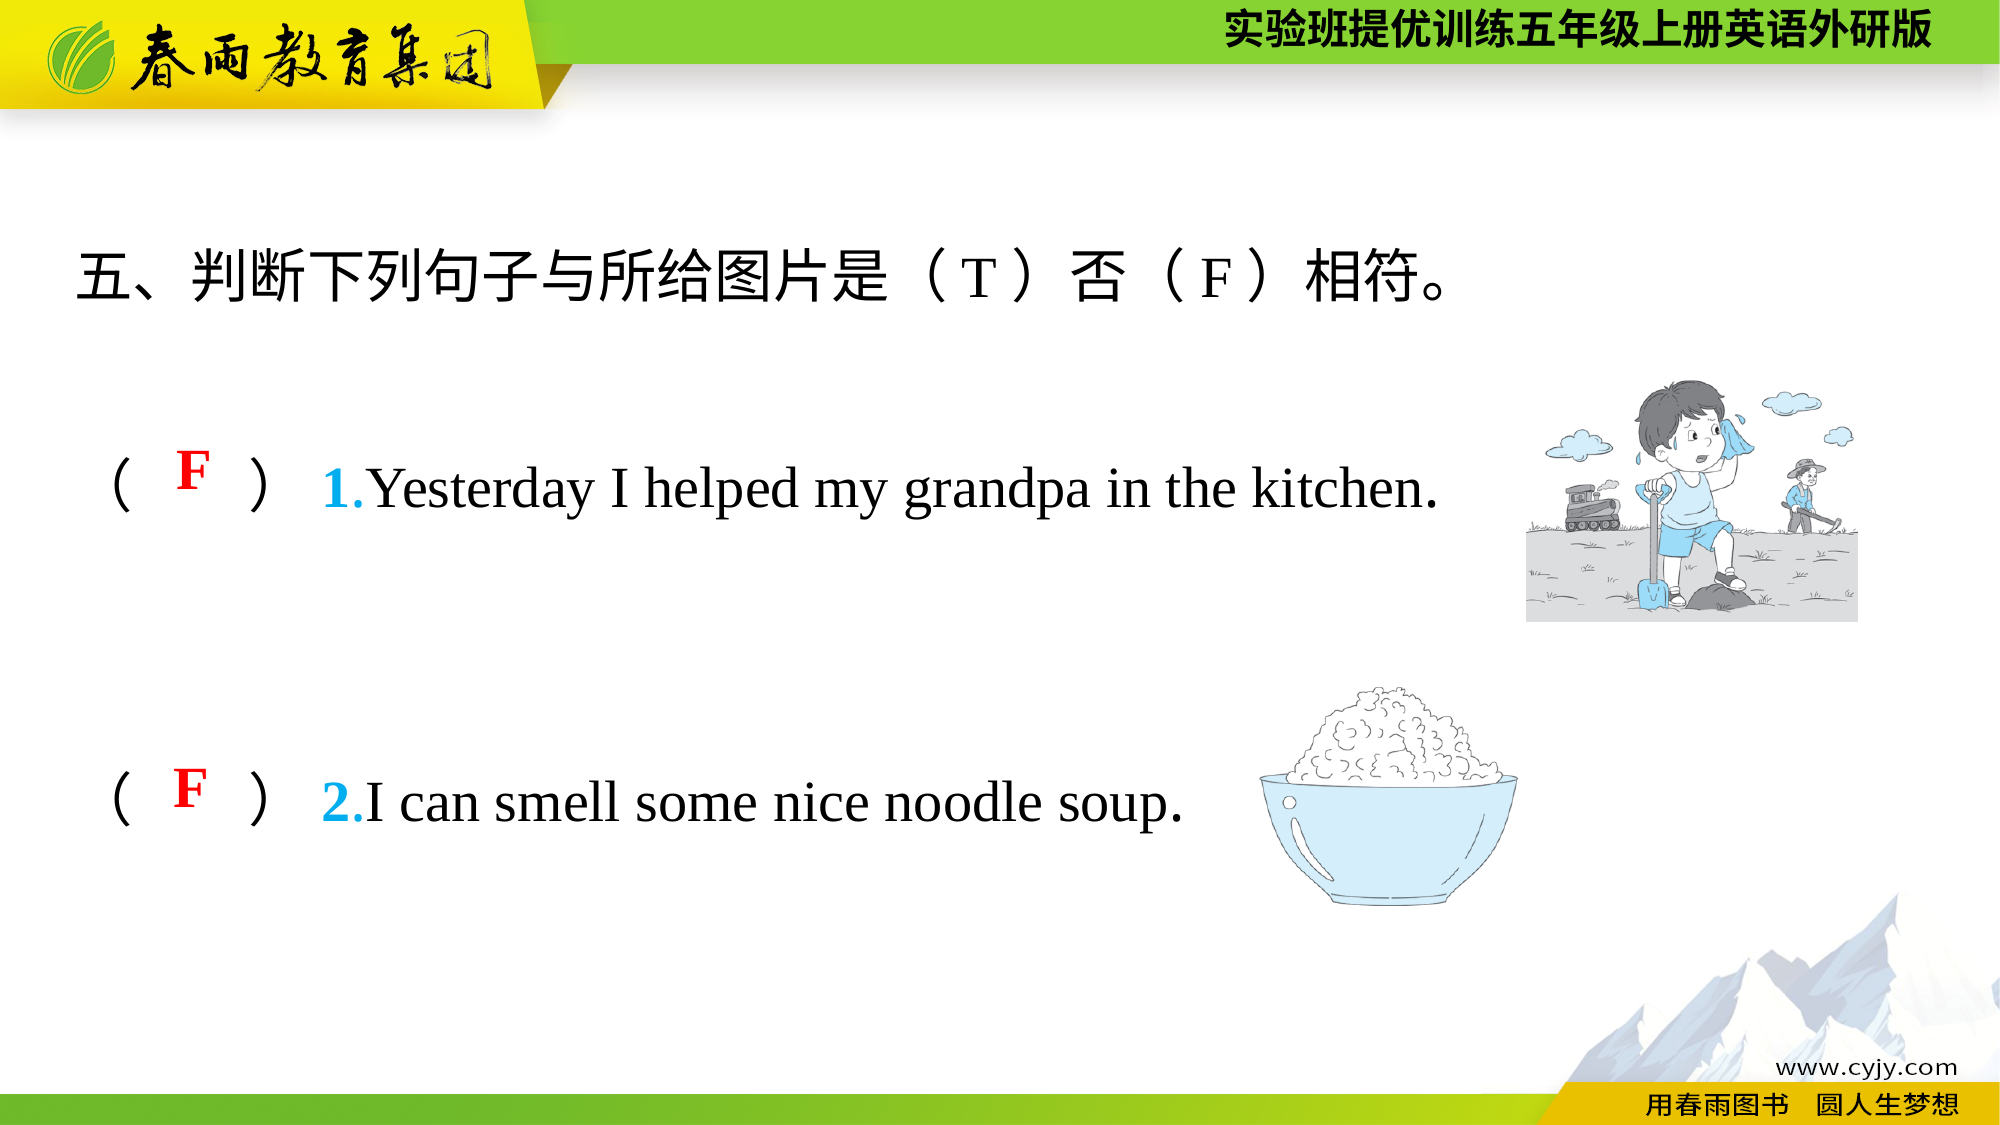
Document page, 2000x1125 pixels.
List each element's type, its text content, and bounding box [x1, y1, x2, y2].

picture [0, 0, 2000, 1125]
list 五、判断下列句子与所给图片是（T）否（F）相符。 （ ）1.Yesterday I helped my grandpa in the kitchen. （ ）2.I can smell some nice noodle soup. [59, 196, 1944, 954]
text_box F [161, 423, 227, 509]
text_box F [158, 742, 224, 827]
